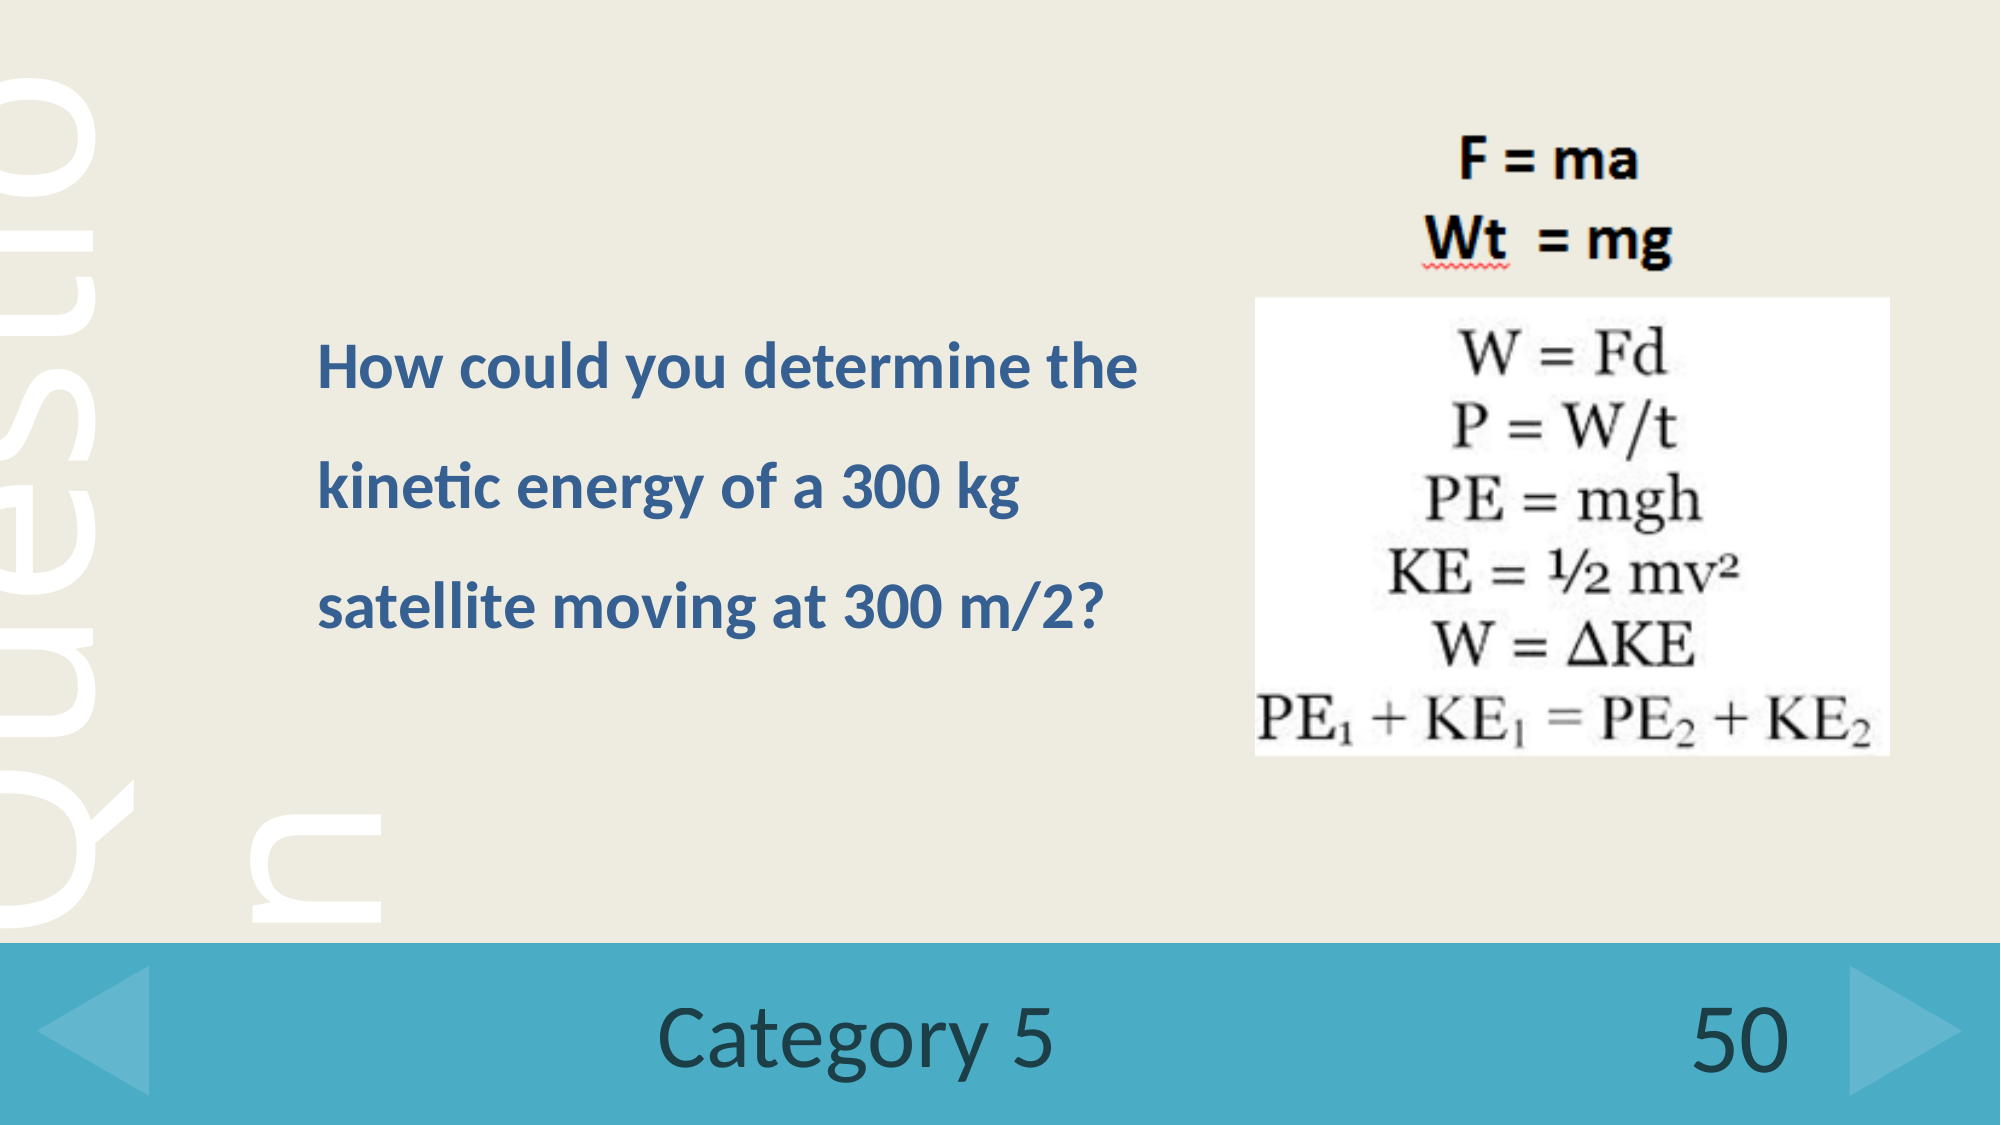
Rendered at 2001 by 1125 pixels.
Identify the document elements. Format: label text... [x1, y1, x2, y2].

title Category 5 [0, 937, 1758, 1125]
list 50 [1758, 967, 1806, 1097]
list How could you determine the kinetic energy of a 300 kg satellite moving at 300 m/2? [302, 88, 1250, 835]
picture [1255, 116, 1891, 776]
